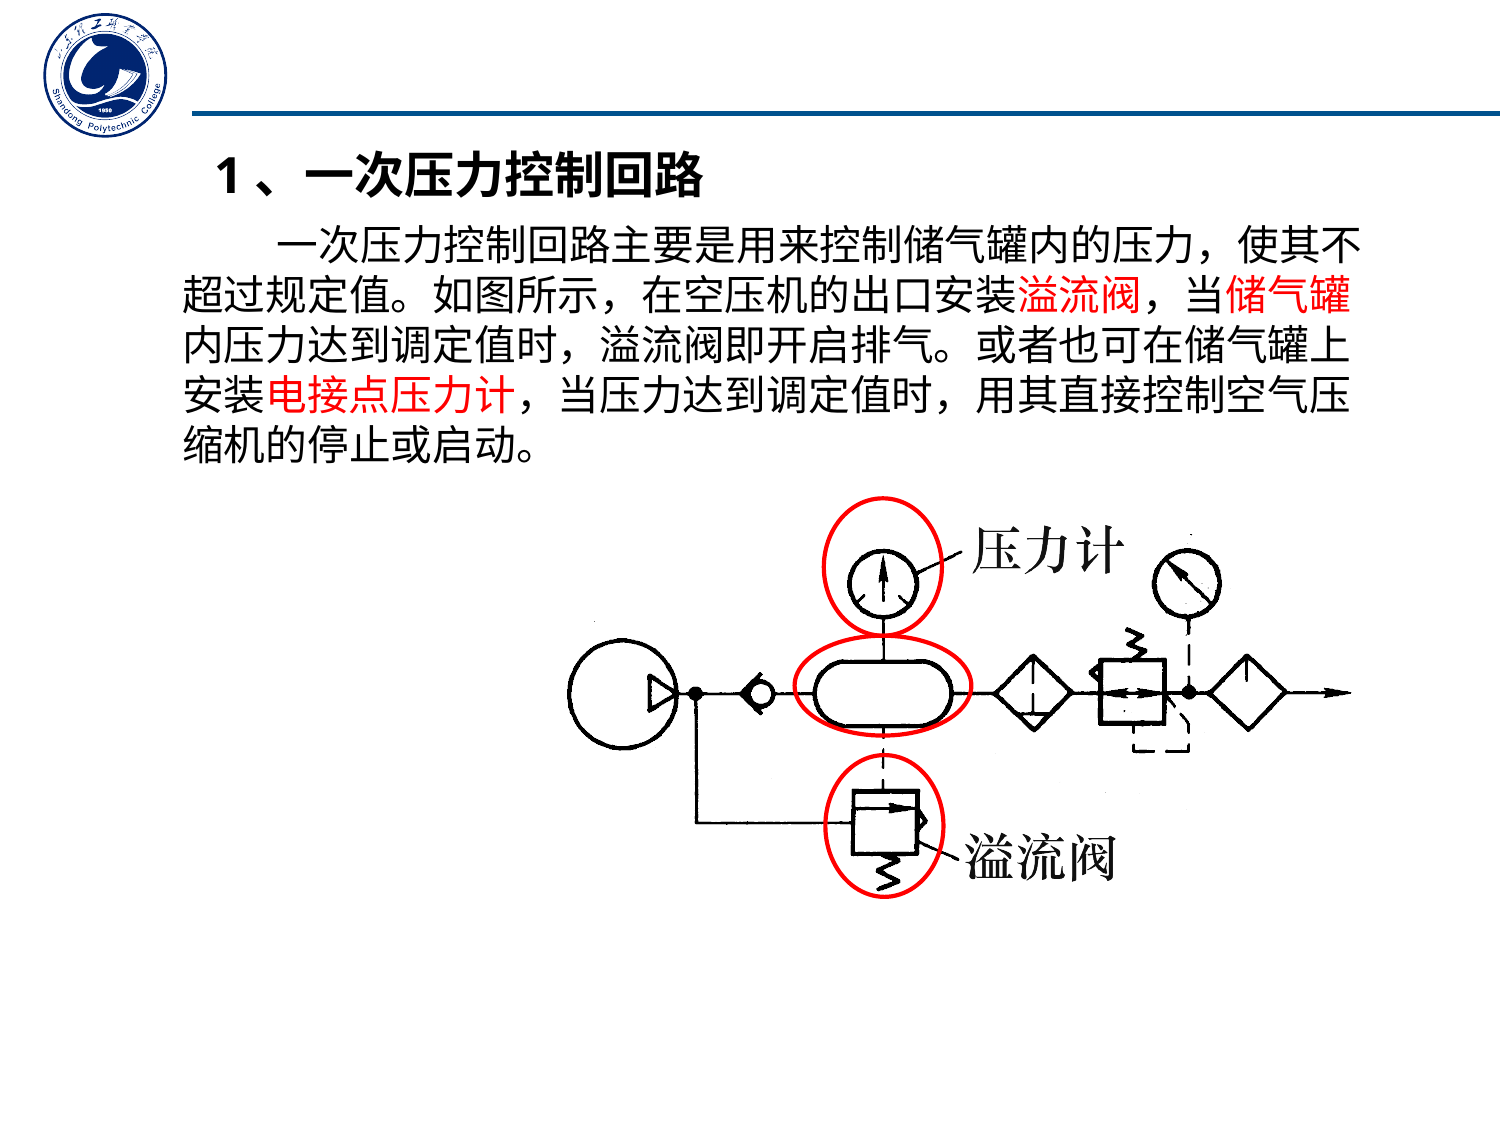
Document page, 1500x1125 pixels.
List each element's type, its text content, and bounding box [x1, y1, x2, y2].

picture [43, 7, 174, 138]
text_box 一次压力控制回路主要是用来控制储气罐内的压力，使其不超过规定值。如图所示，在空压机的出口安装溢流阀，当储气罐内压力达到调定值时，溢流阀即开启排气。或者也可在储气罐上安装电接点压力计，当压力达到调定值时，用其直接控制空气压缩机的停止或启动。 [167, 211, 1396, 477]
text_box [843, 496, 923, 513]
picture [557, 515, 1365, 914]
text_box 1、一次压力控制回路 [199, 136, 1299, 211]
